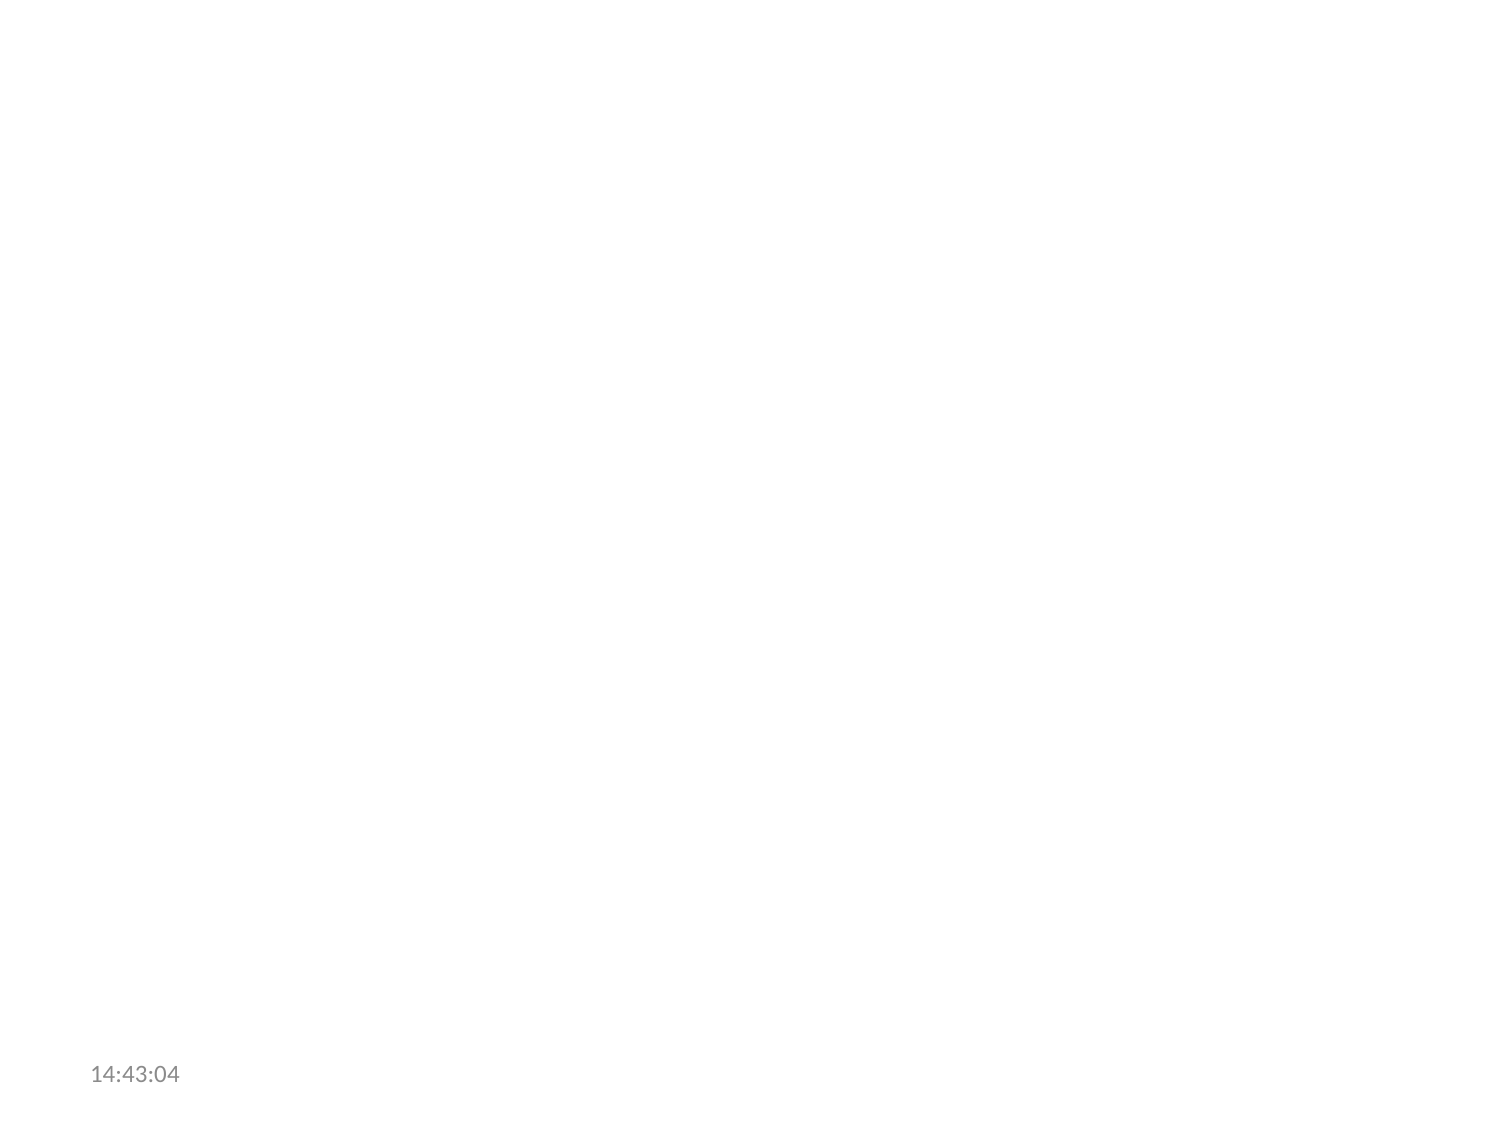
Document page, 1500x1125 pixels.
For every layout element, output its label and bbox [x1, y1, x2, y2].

slide_number [75, 1042, 425, 1103]
